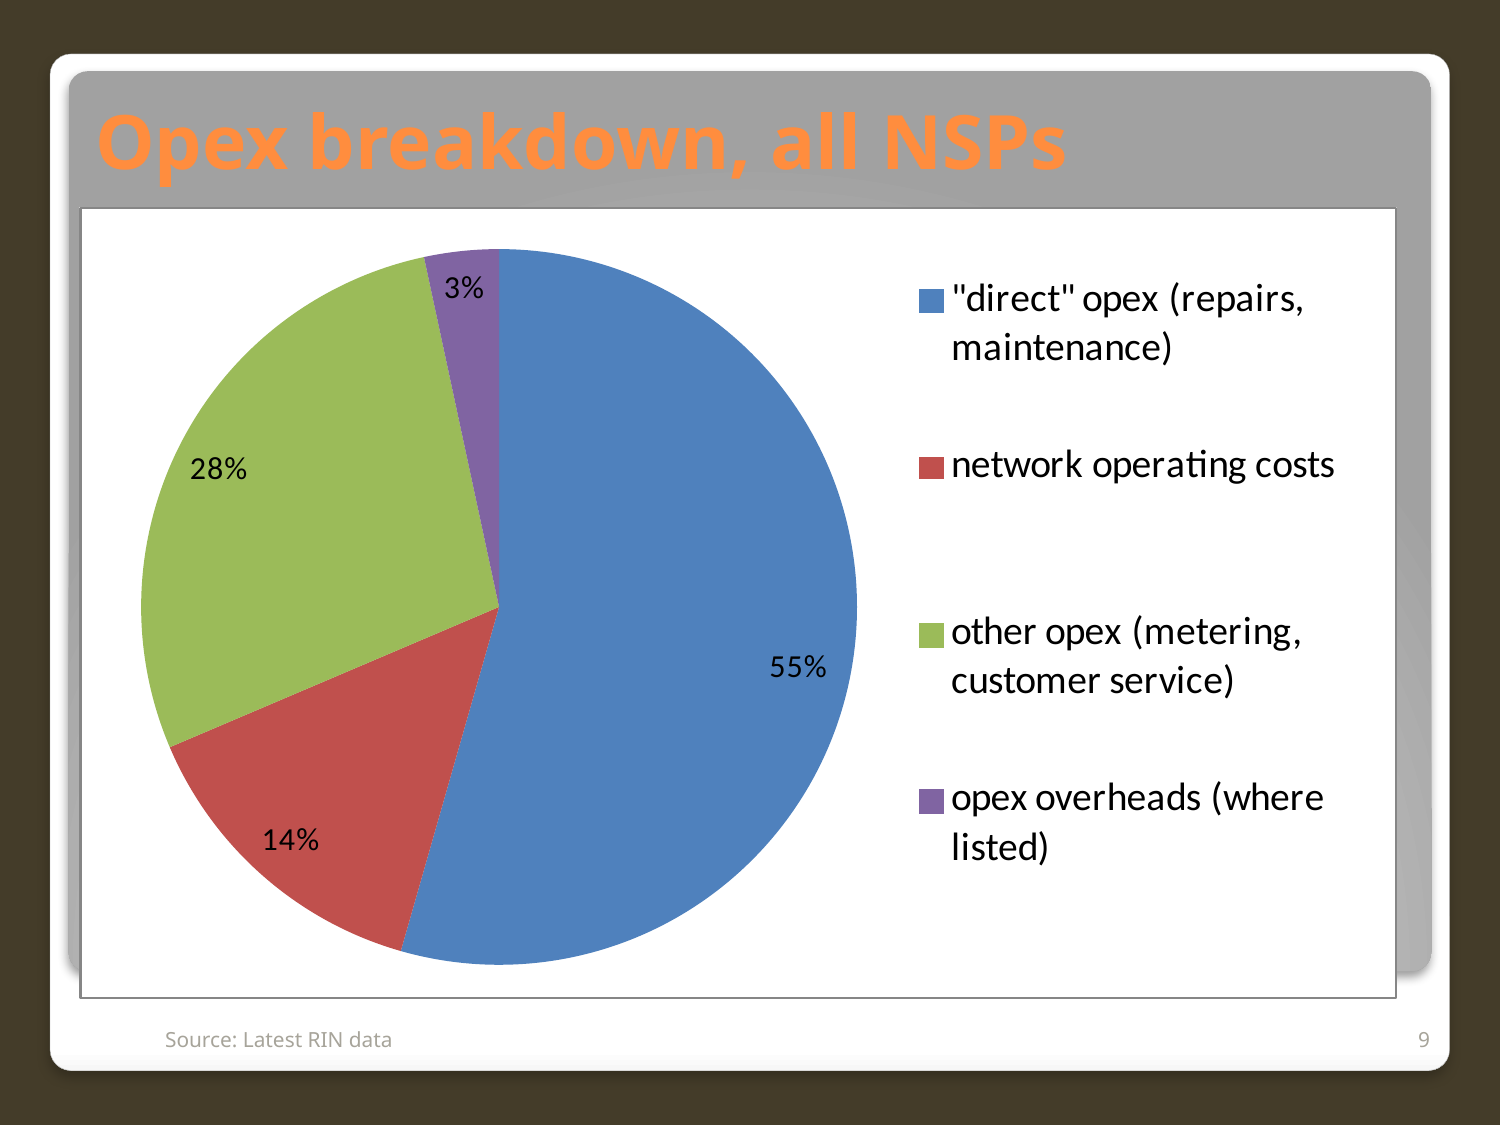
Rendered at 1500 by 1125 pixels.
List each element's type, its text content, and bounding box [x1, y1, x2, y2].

title Opex breakdown, all NSPs [80, 19, 1424, 192]
slide_number 9 [1369, 1002, 1445, 1063]
picture [76, 204, 1398, 1000]
text_box Source: Latest RIN data [88, 1023, 408, 1060]
